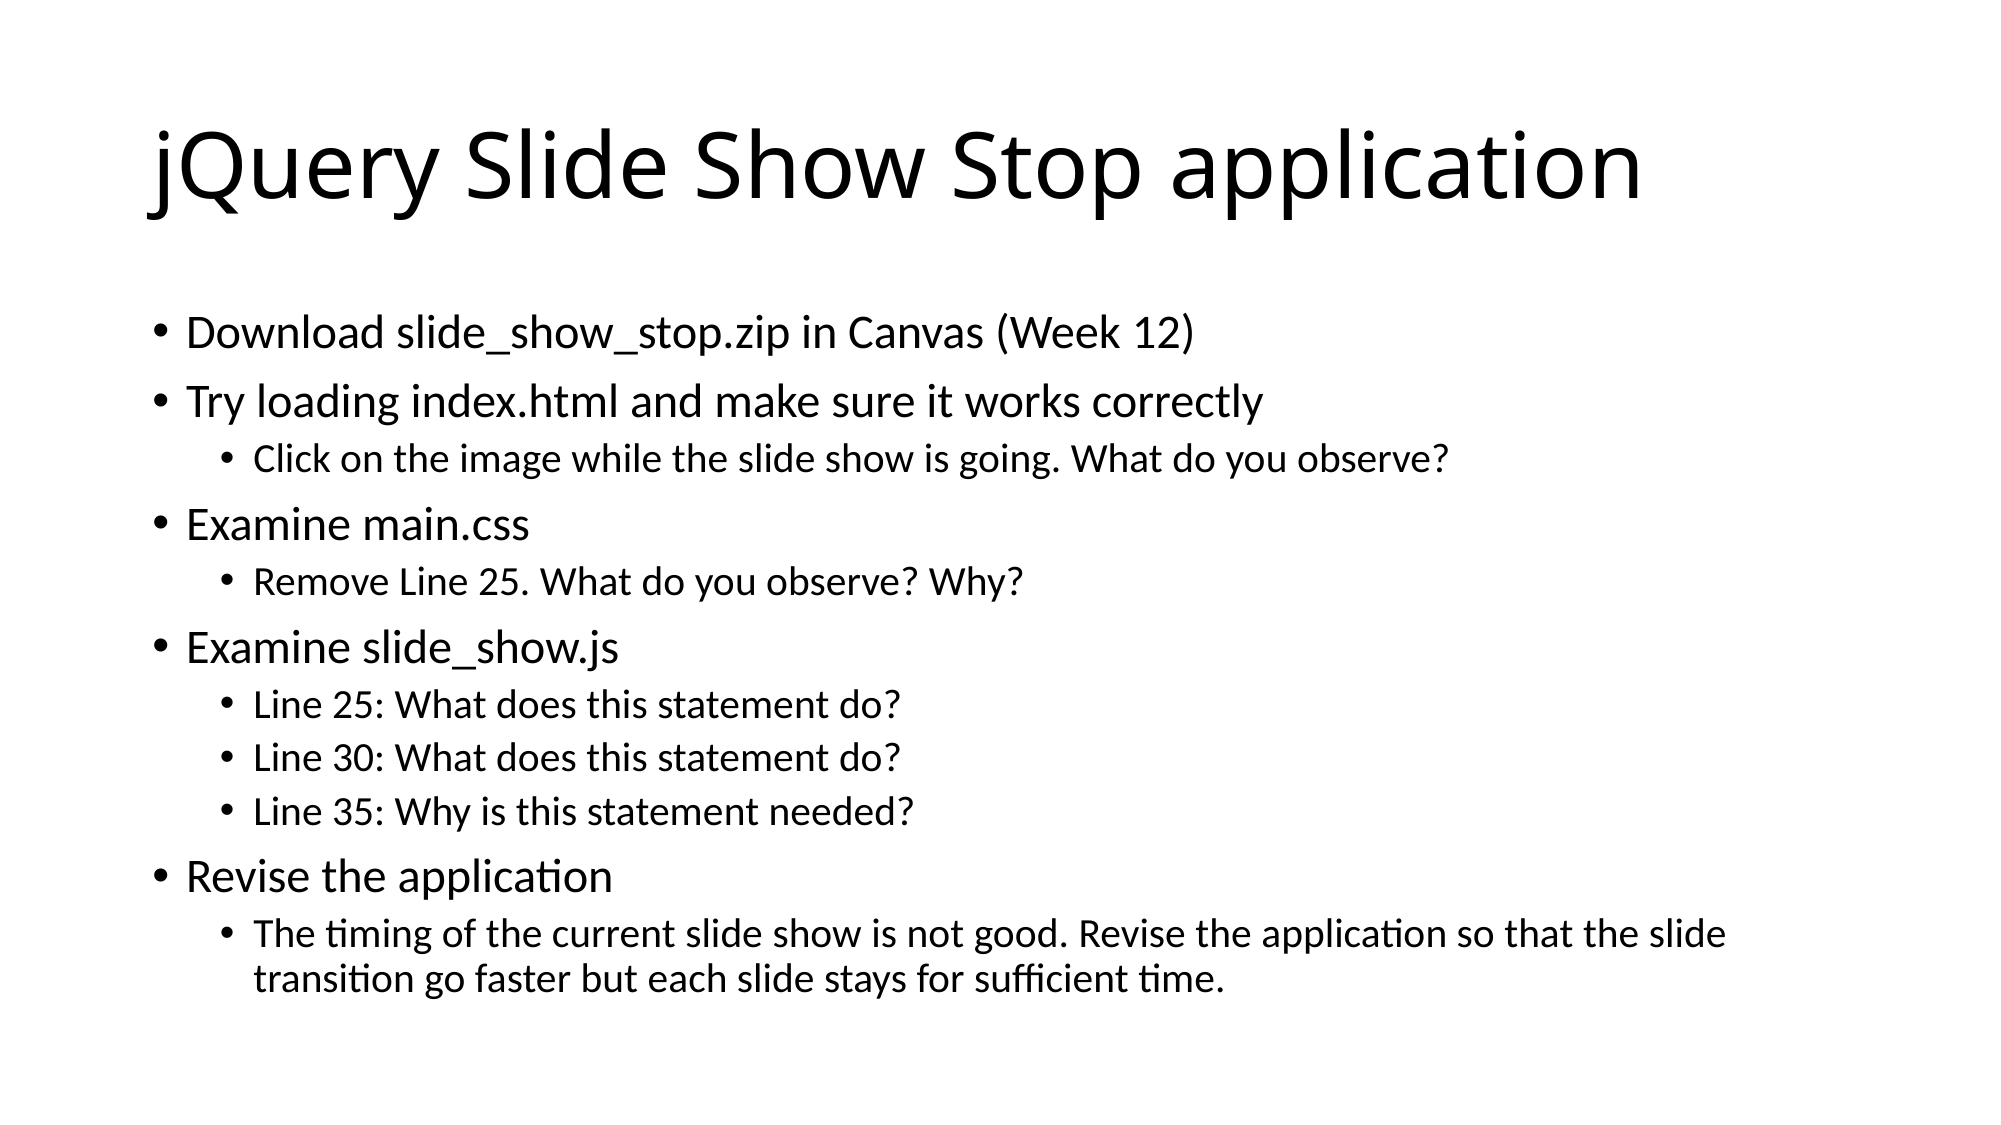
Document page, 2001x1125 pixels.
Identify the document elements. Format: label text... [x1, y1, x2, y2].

title jQuery Slide Show Stop application [137, 59, 1863, 278]
list Download slide_show_stop.zip in Canvas (Week 12) Try loading index.html and make sure it works correctly Click on the image while the slide show is going. What do you observe? Examine main.css Remove Line 25. What do you observe? Why? Examine slide_show.js Line 25: What does this statement do? Line 30: What does this statement do? Line 35: Why is this statement needed? Revise the application The timing of the current slide show is not good. Revise the application so that the slide transition go faster but each slide stays for sufficient time. [137, 299, 1863, 1014]
